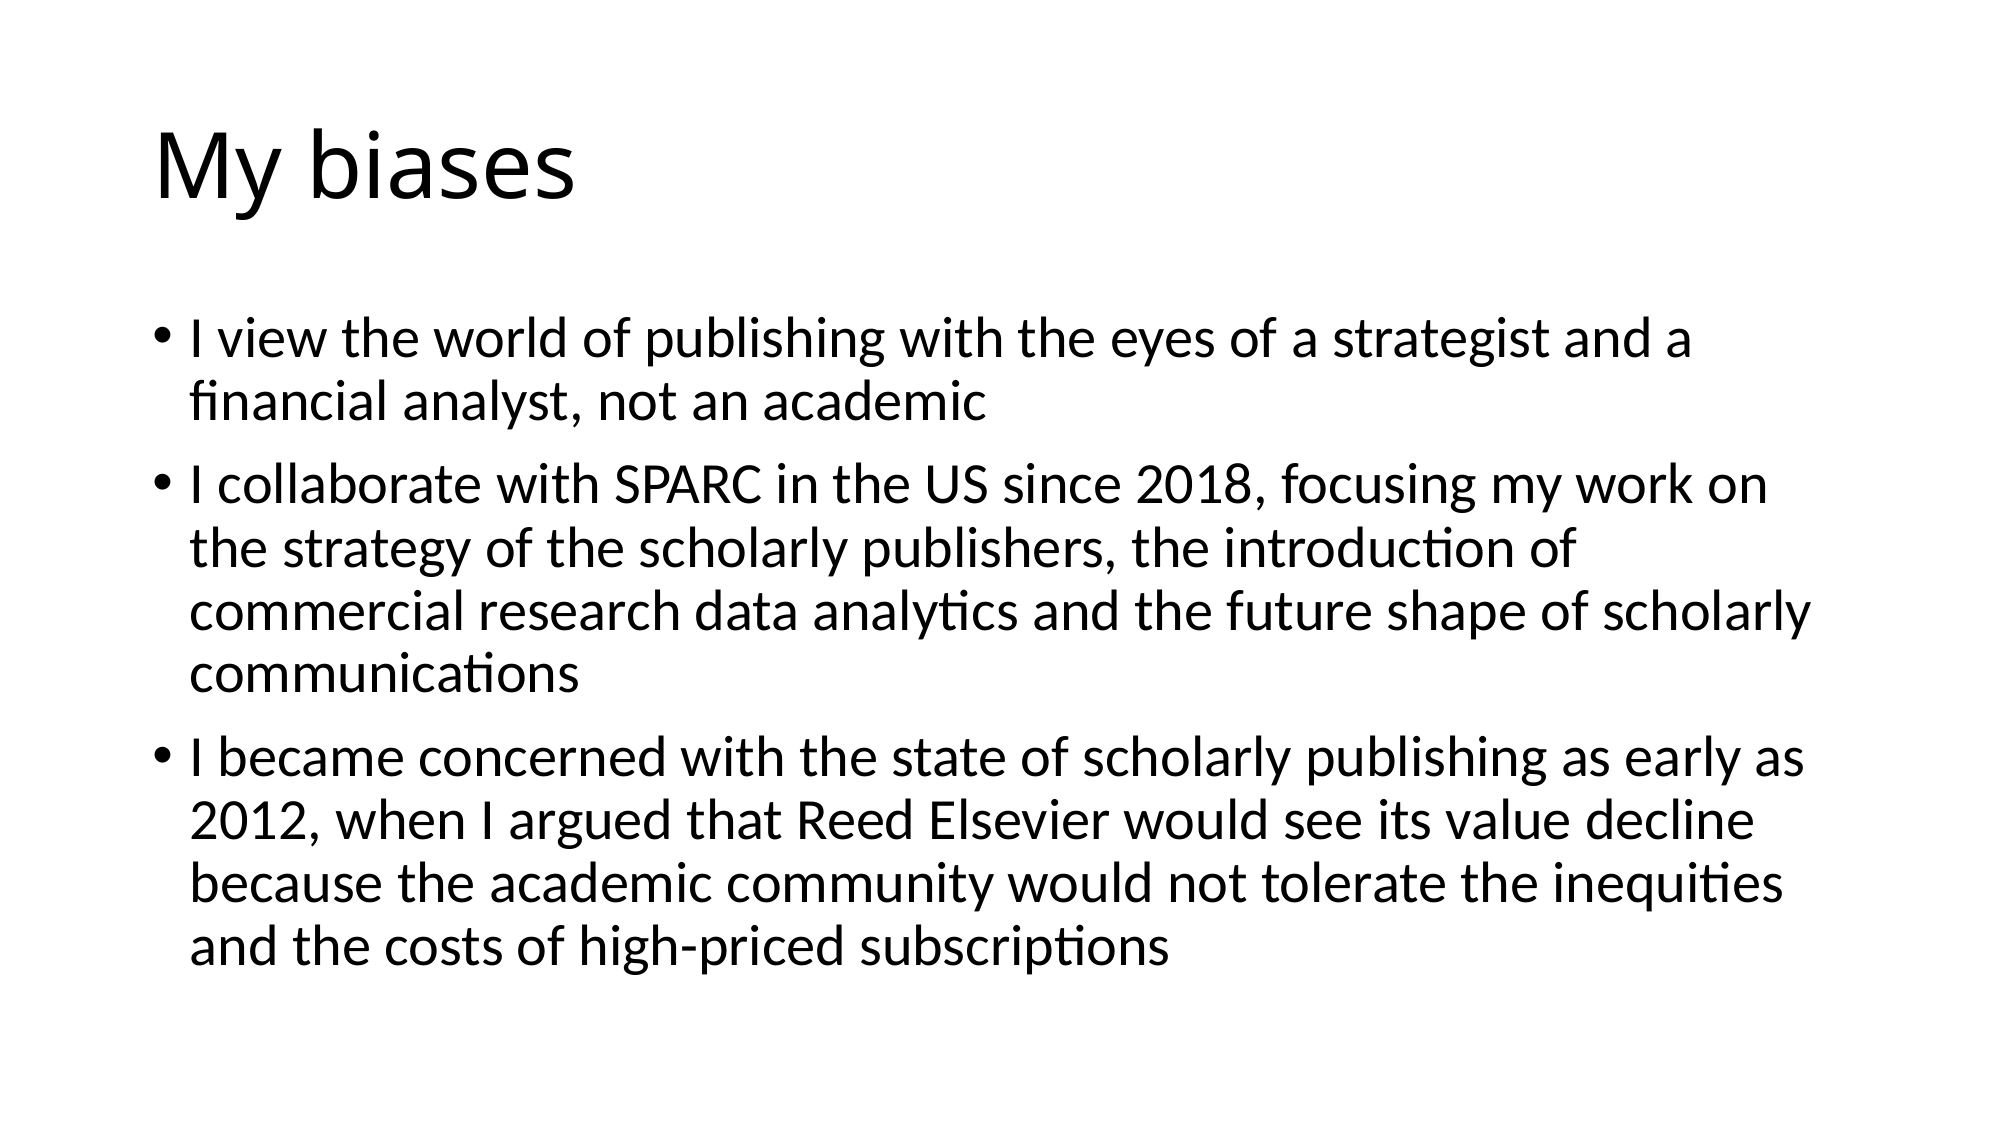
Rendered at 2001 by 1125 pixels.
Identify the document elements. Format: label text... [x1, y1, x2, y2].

title My biases [137, 59, 1863, 278]
list I view the world of publishing with the eyes of a strategist and a financial analyst, not an academic I collaborate with SPARC in the US since 2018, focusing my work on the strategy of the scholarly publishers, the introduction of commercial research data analytics and the future shape of scholarly communications I became concerned with the state of scholarly publishing as early as 2012, when I argued that Reed Elsevier would see its value decline because the academic community would not tolerate the inequities and the costs of high-priced subscriptions [137, 299, 1863, 1014]
